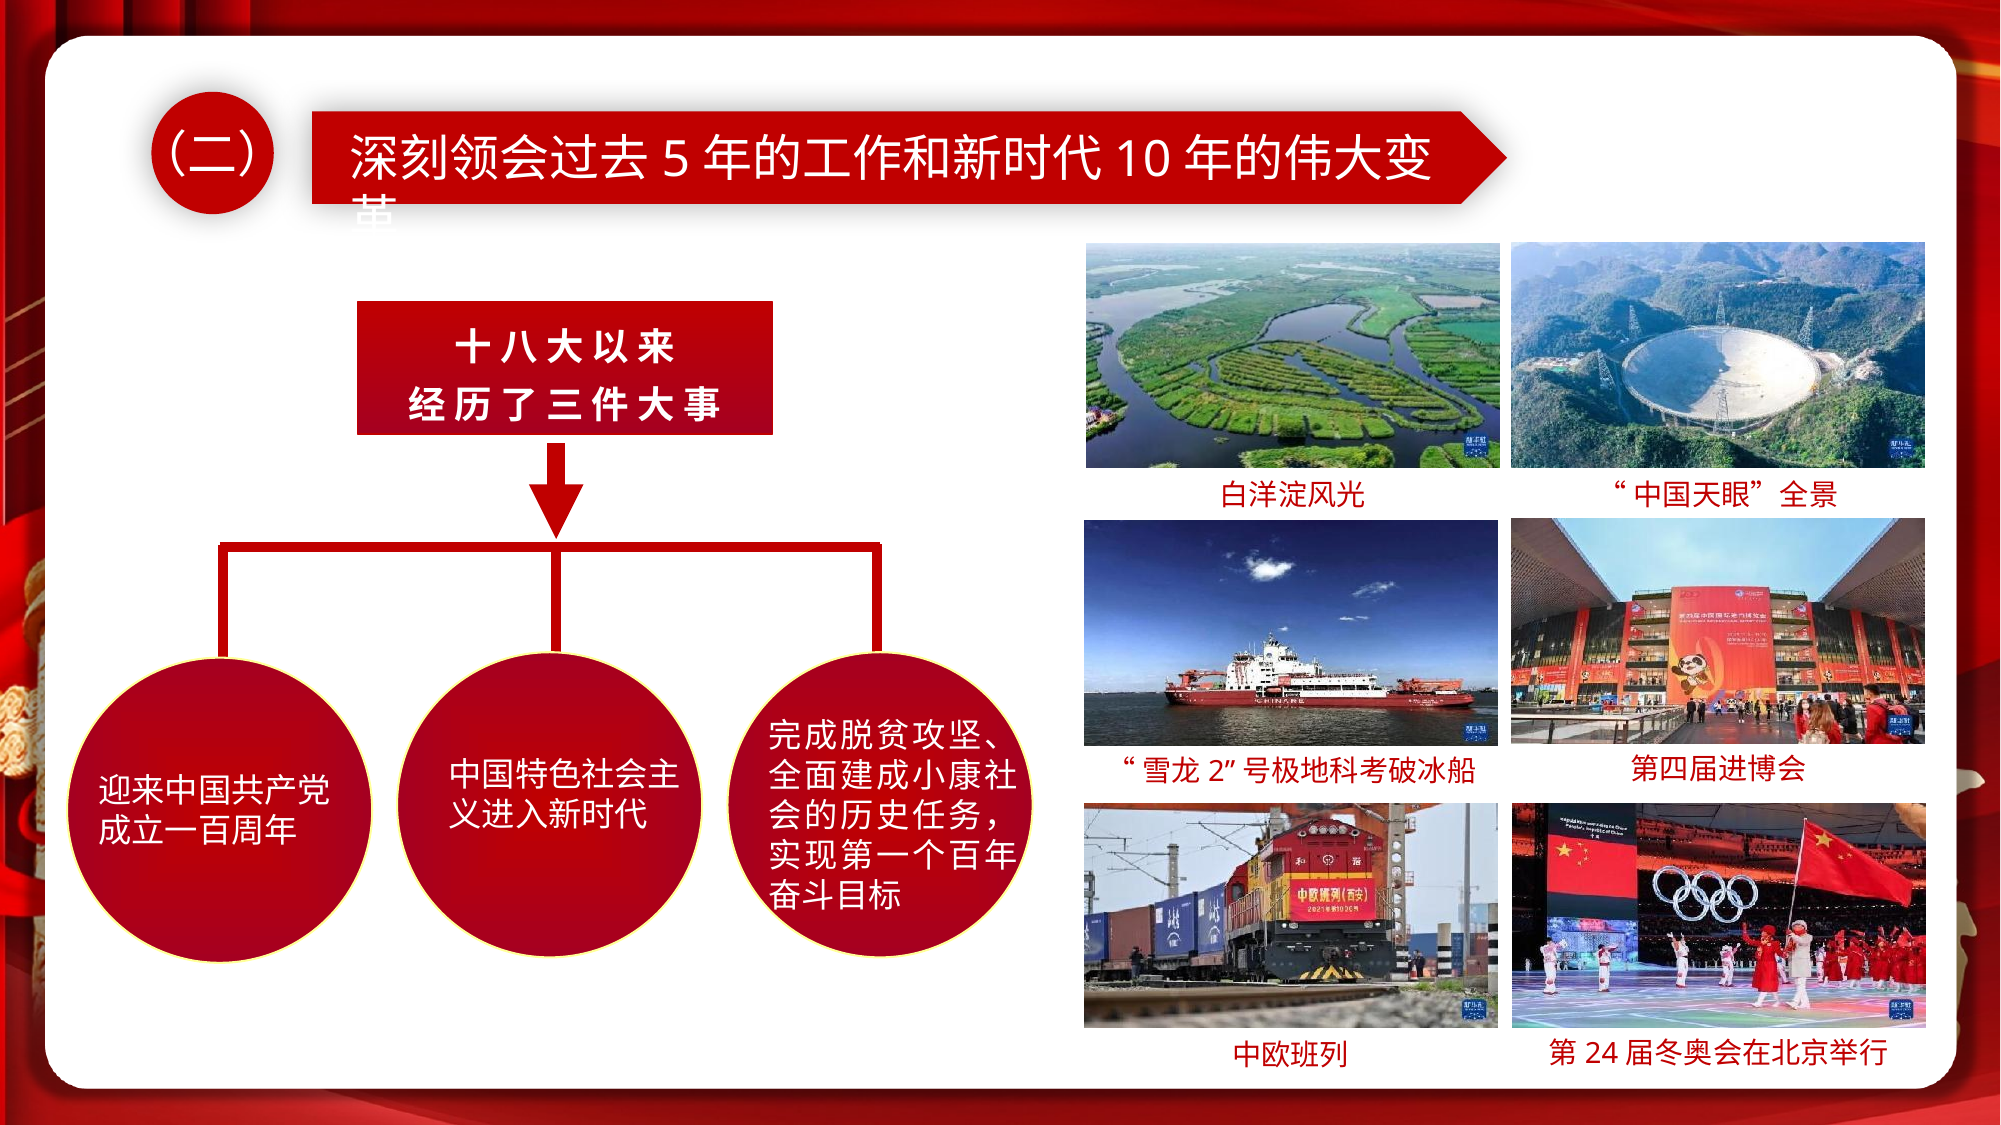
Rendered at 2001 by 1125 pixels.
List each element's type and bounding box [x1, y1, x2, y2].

text_box [121, 91, 1508, 215]
text_box [67, 302, 1033, 970]
text_box [1084, 242, 1926, 1074]
picture [0, 0, 2001, 1125]
